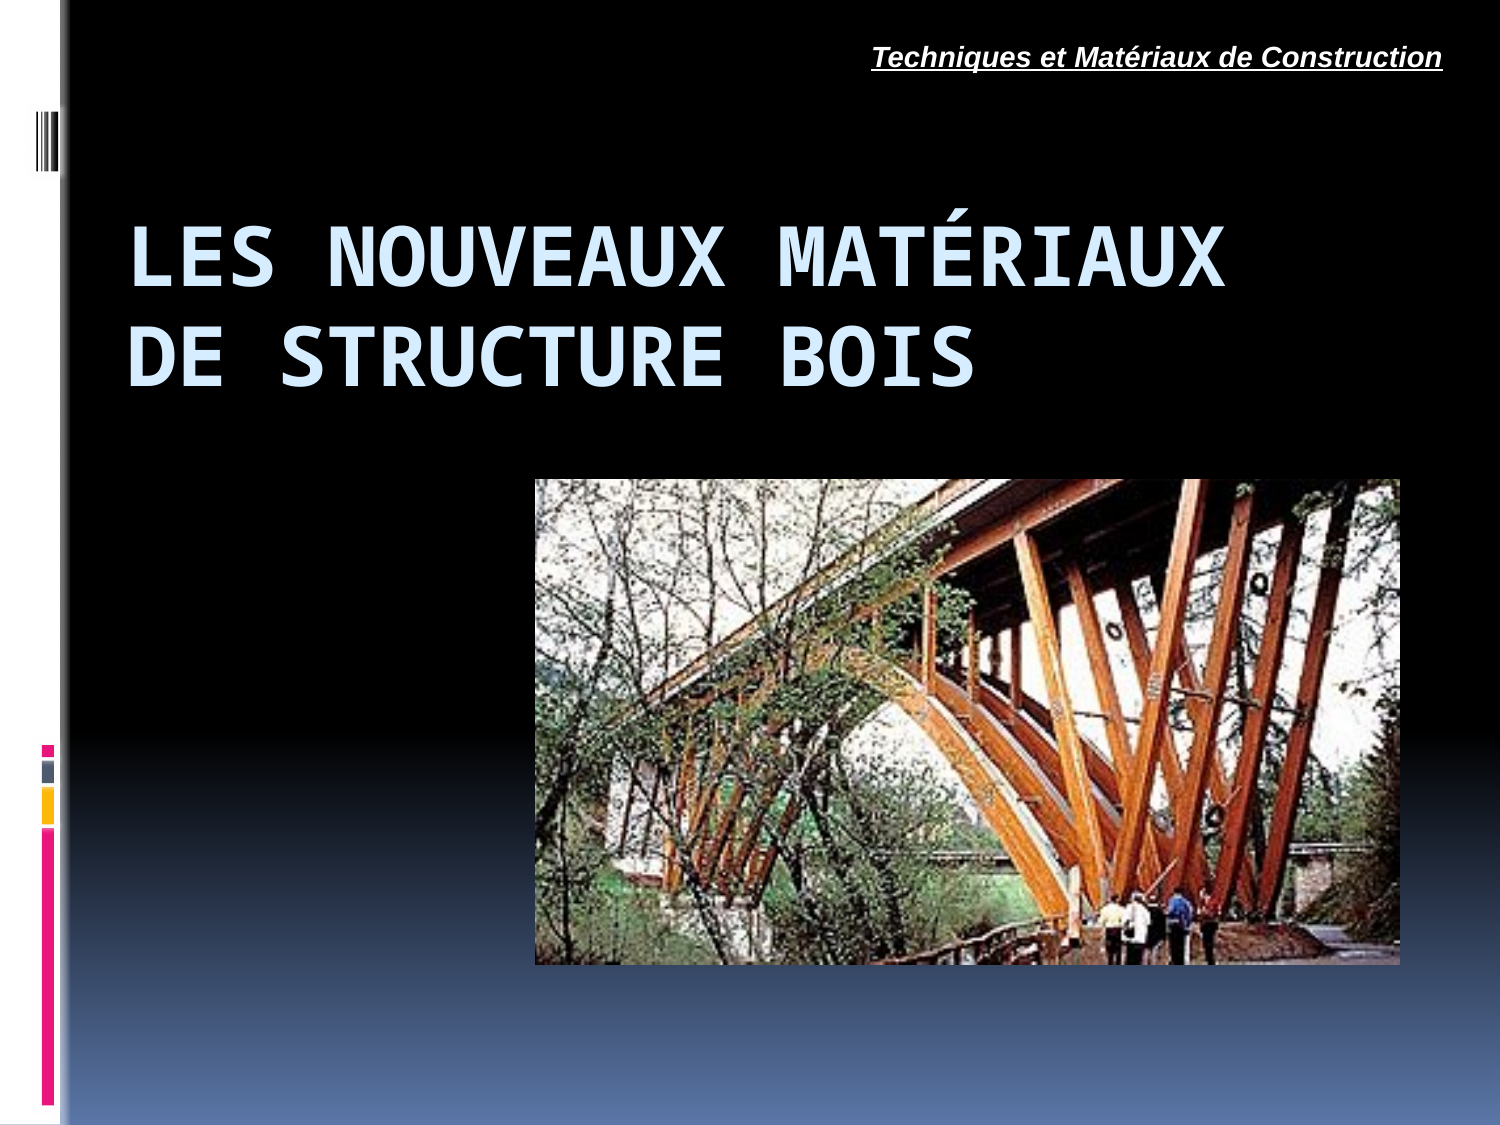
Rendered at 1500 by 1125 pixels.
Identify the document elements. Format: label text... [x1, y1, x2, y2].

text_box Techniques et Matériaux de Construction [856, 30, 1500, 81]
picture [535, 479, 1401, 965]
title Les nouveaux matériaux de structure bois [112, 196, 1388, 438]
